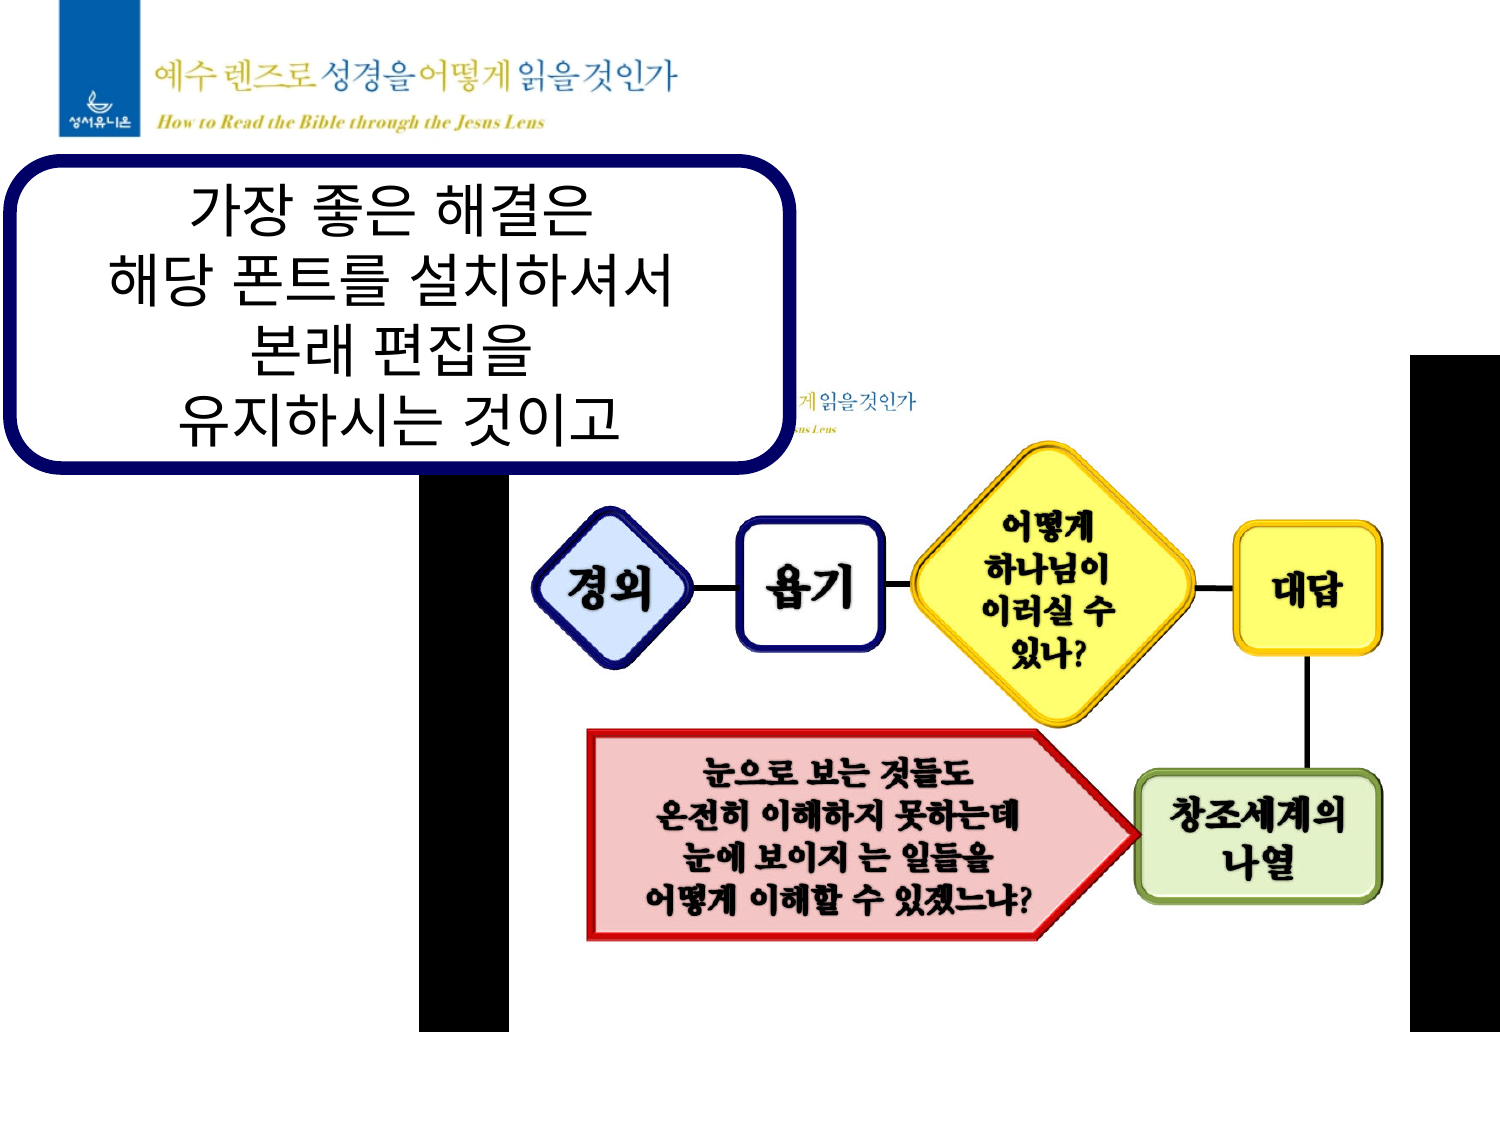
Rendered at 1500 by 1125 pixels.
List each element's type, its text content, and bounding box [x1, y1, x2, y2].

text_box 가장 좋은 해결은 해당 폰트를 설치하셔서 본래 편집을 유지하시는 것이고 [7, 158, 792, 471]
picture [0, 0, 1500, 1056]
